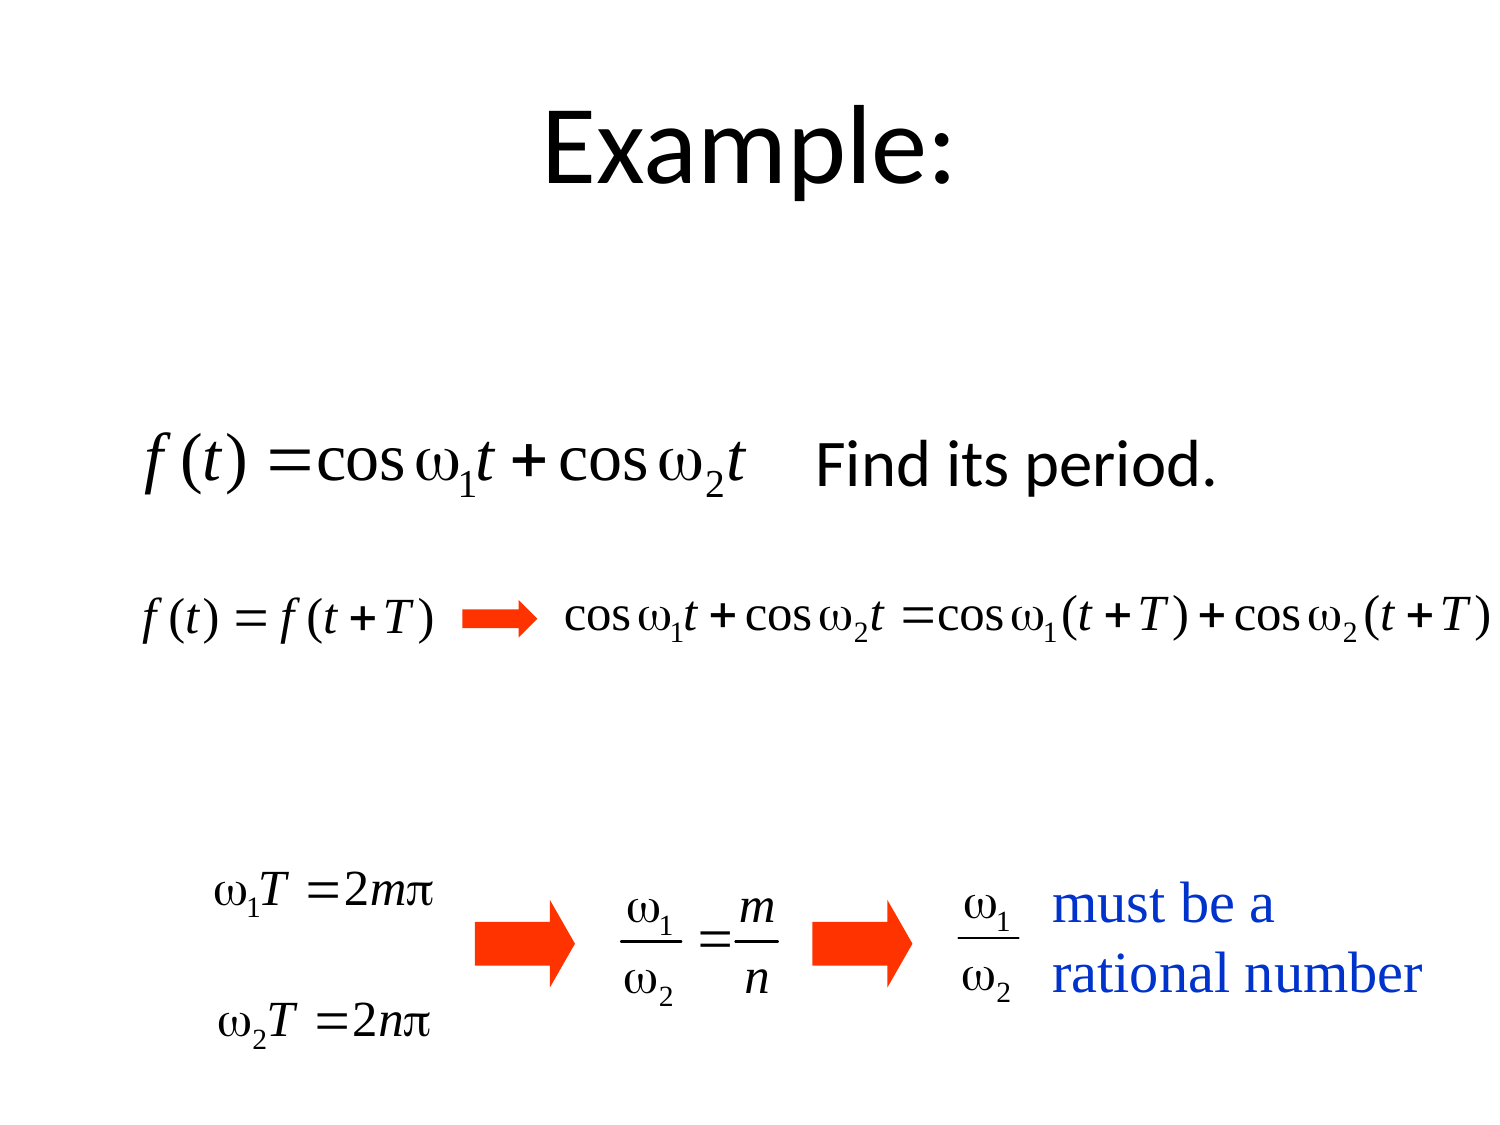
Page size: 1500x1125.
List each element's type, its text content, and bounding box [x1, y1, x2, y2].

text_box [121, 412, 763, 509]
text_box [209, 985, 439, 1059]
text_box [612, 873, 791, 1018]
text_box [124, 587, 443, 656]
list Find its period. [800, 412, 1325, 513]
text_box [462, 600, 538, 638]
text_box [949, 870, 1031, 1014]
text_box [206, 854, 445, 927]
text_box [556, 579, 1500, 652]
title Example: [75, 45, 1425, 233]
text_box [474, 899, 575, 988]
text_box must be a rational number [1037, 857, 1463, 1012]
text_box [812, 899, 913, 988]
